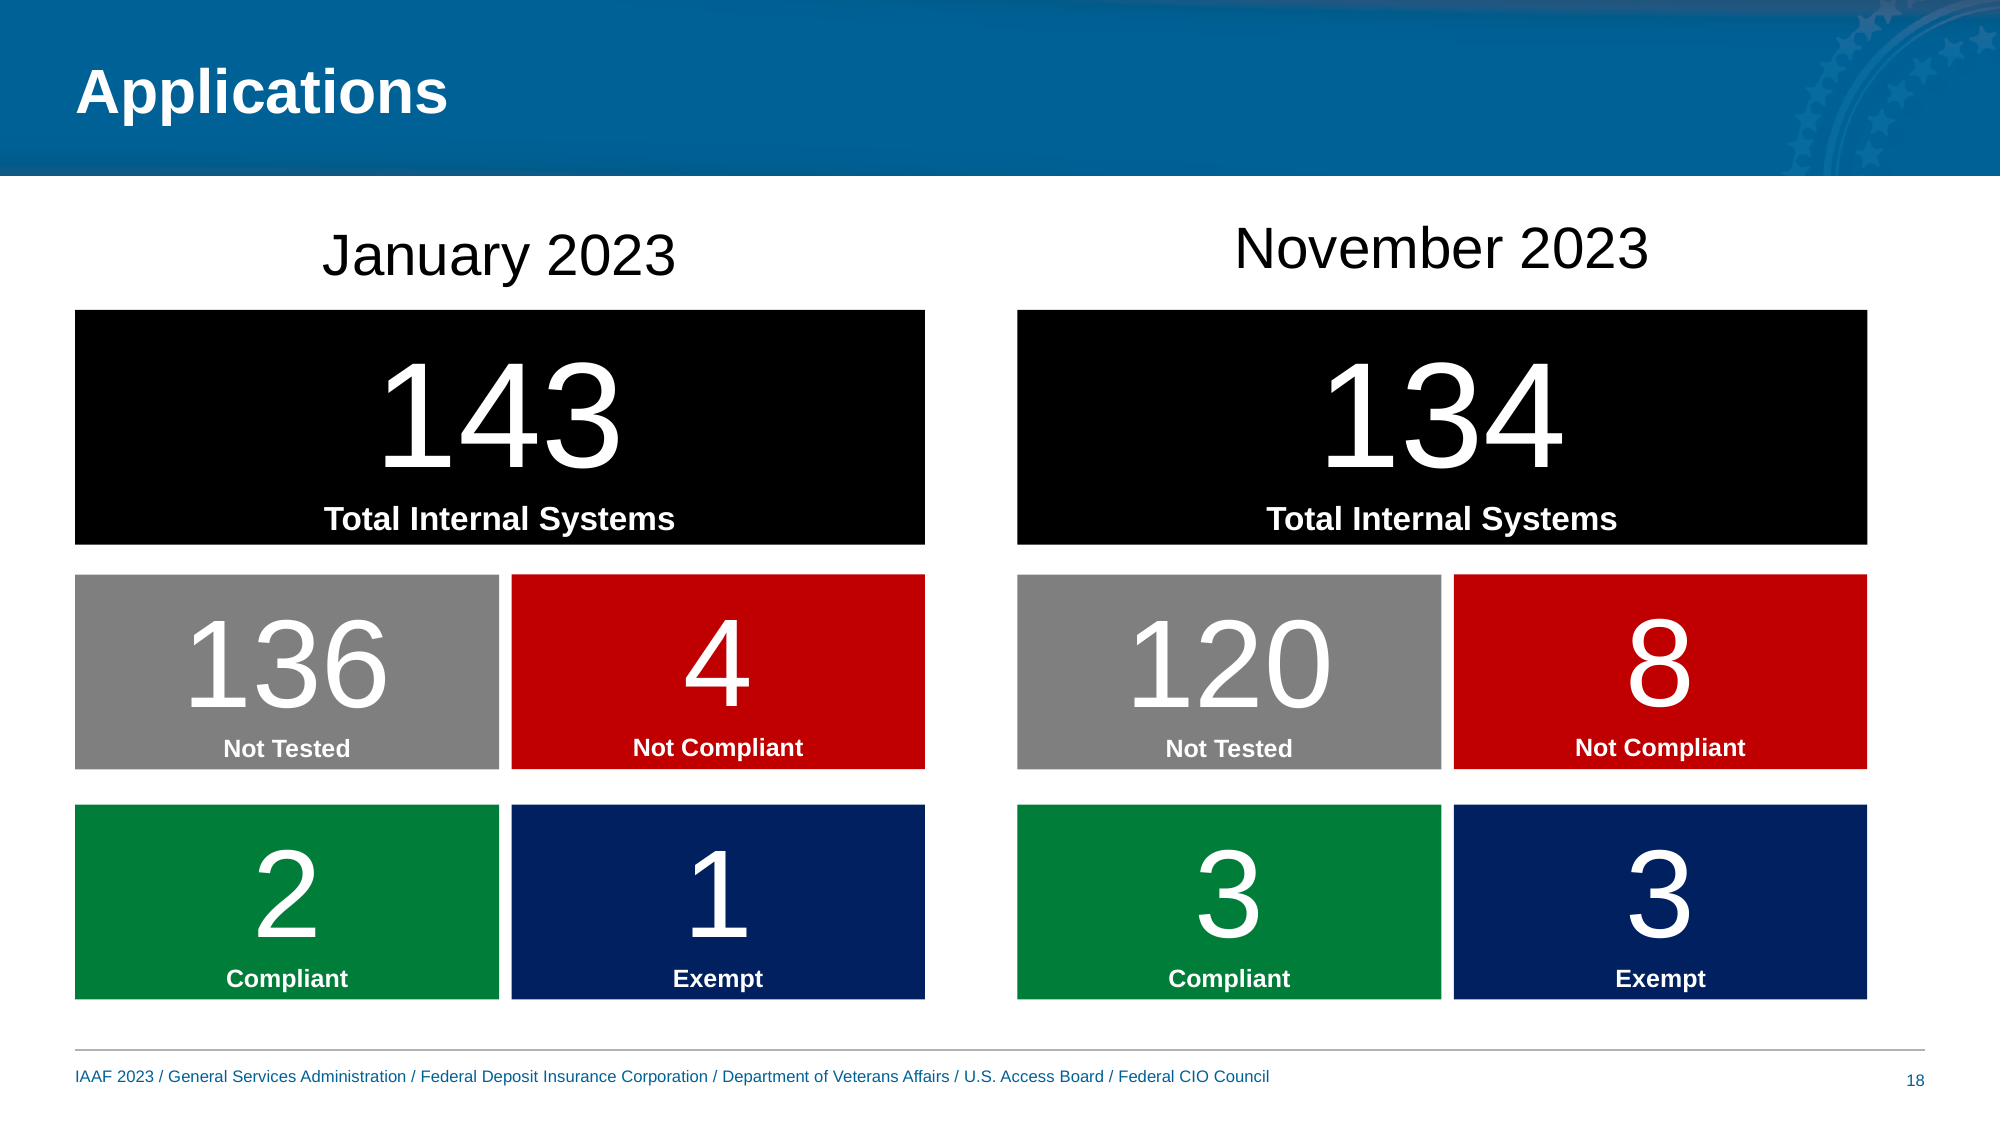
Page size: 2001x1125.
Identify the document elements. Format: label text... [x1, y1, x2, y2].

text_box 1 Exempt [511, 804, 925, 1000]
picture [0, 0, 2000, 176]
text_box January 2023 [75, 210, 925, 295]
picture [0, 168, 666, 176]
text_box 136 Not Tested [75, 574, 500, 770]
text_box 134 Total Internal Systems [1017, 309, 1868, 545]
text_box 8 Not Compliant [1453, 574, 1868, 770]
text_box 2 Compliant [75, 804, 500, 1000]
text_box 143 Total Internal Systems [75, 309, 925, 545]
text_box 4 Not Compliant [511, 574, 925, 770]
slide_number 18 [1880, 1065, 1925, 1095]
text_box 120 Not Tested [1017, 574, 1442, 770]
text_box 3 Exempt [1453, 804, 1868, 1000]
title Applications [75, 52, 1800, 128]
text_box November 2023 [1017, 203, 1868, 288]
text_box 3 Compliant [1017, 804, 1442, 1000]
